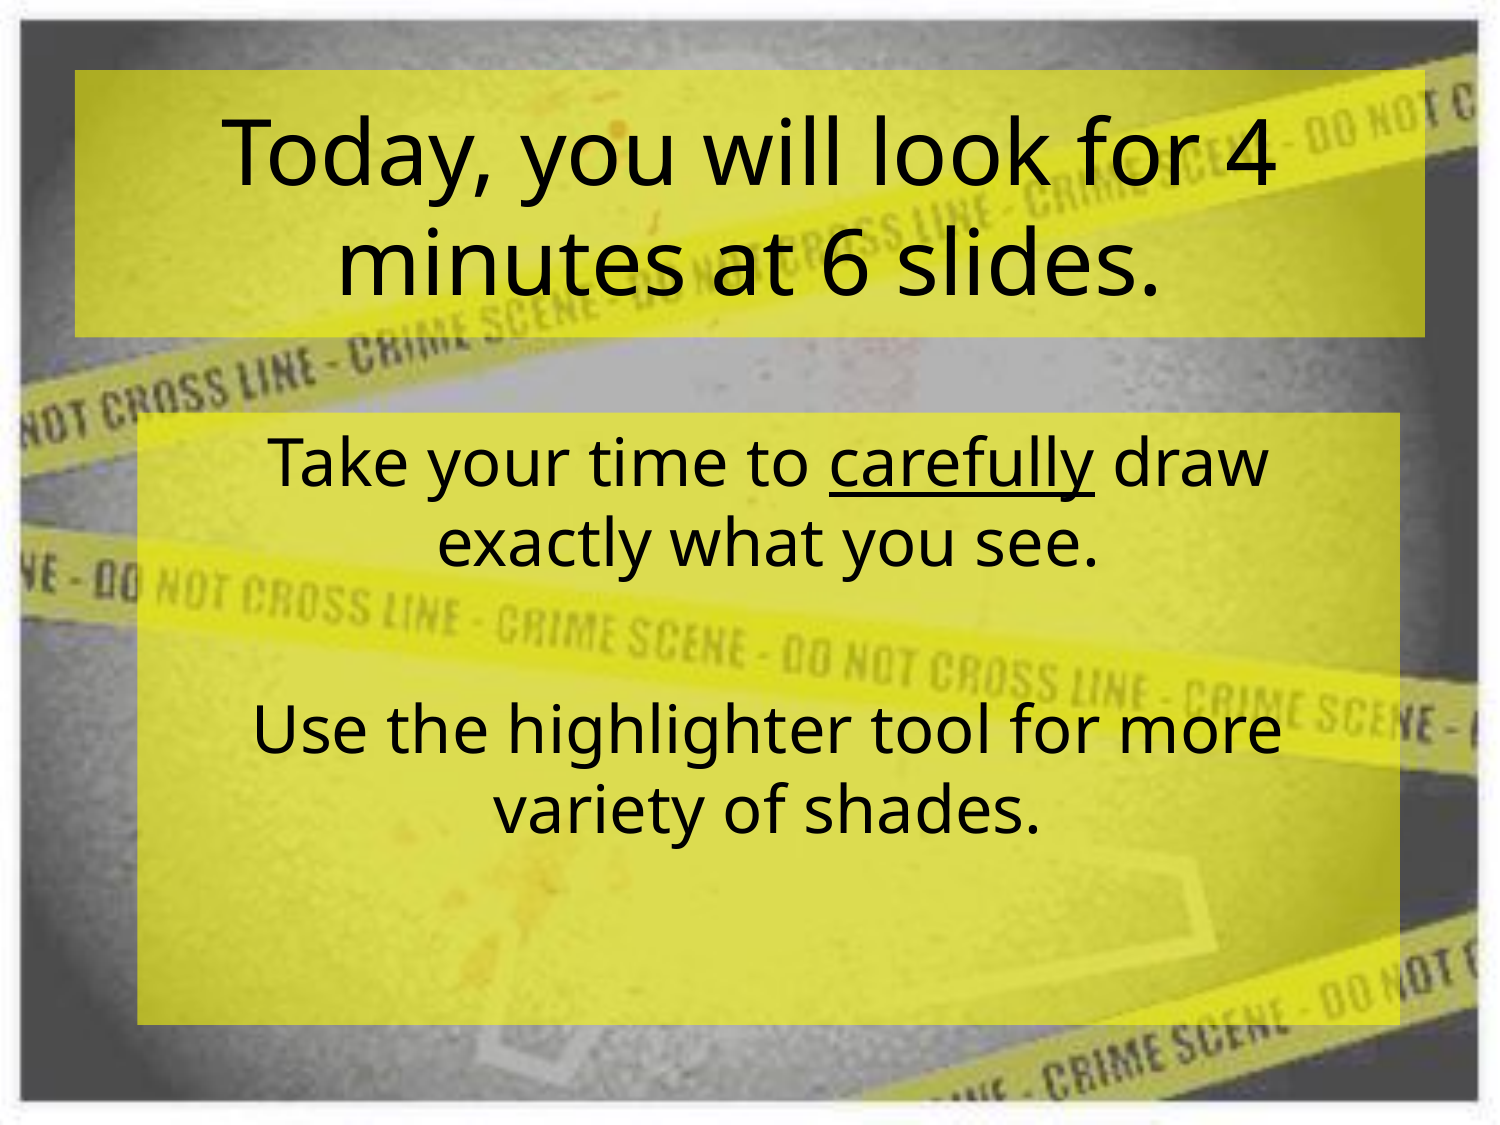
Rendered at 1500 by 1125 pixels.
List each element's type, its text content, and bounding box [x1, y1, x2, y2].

title [112, 349, 1388, 591]
picture [0, 0, 1500, 1125]
text_box Today, you will look for 4 minutes at 6 slides. [74, 70, 1425, 338]
subtitle Take your time to carefully draw exactly what you see. Use the highlighter tool for more variety of shades. [137, 412, 1400, 1025]
